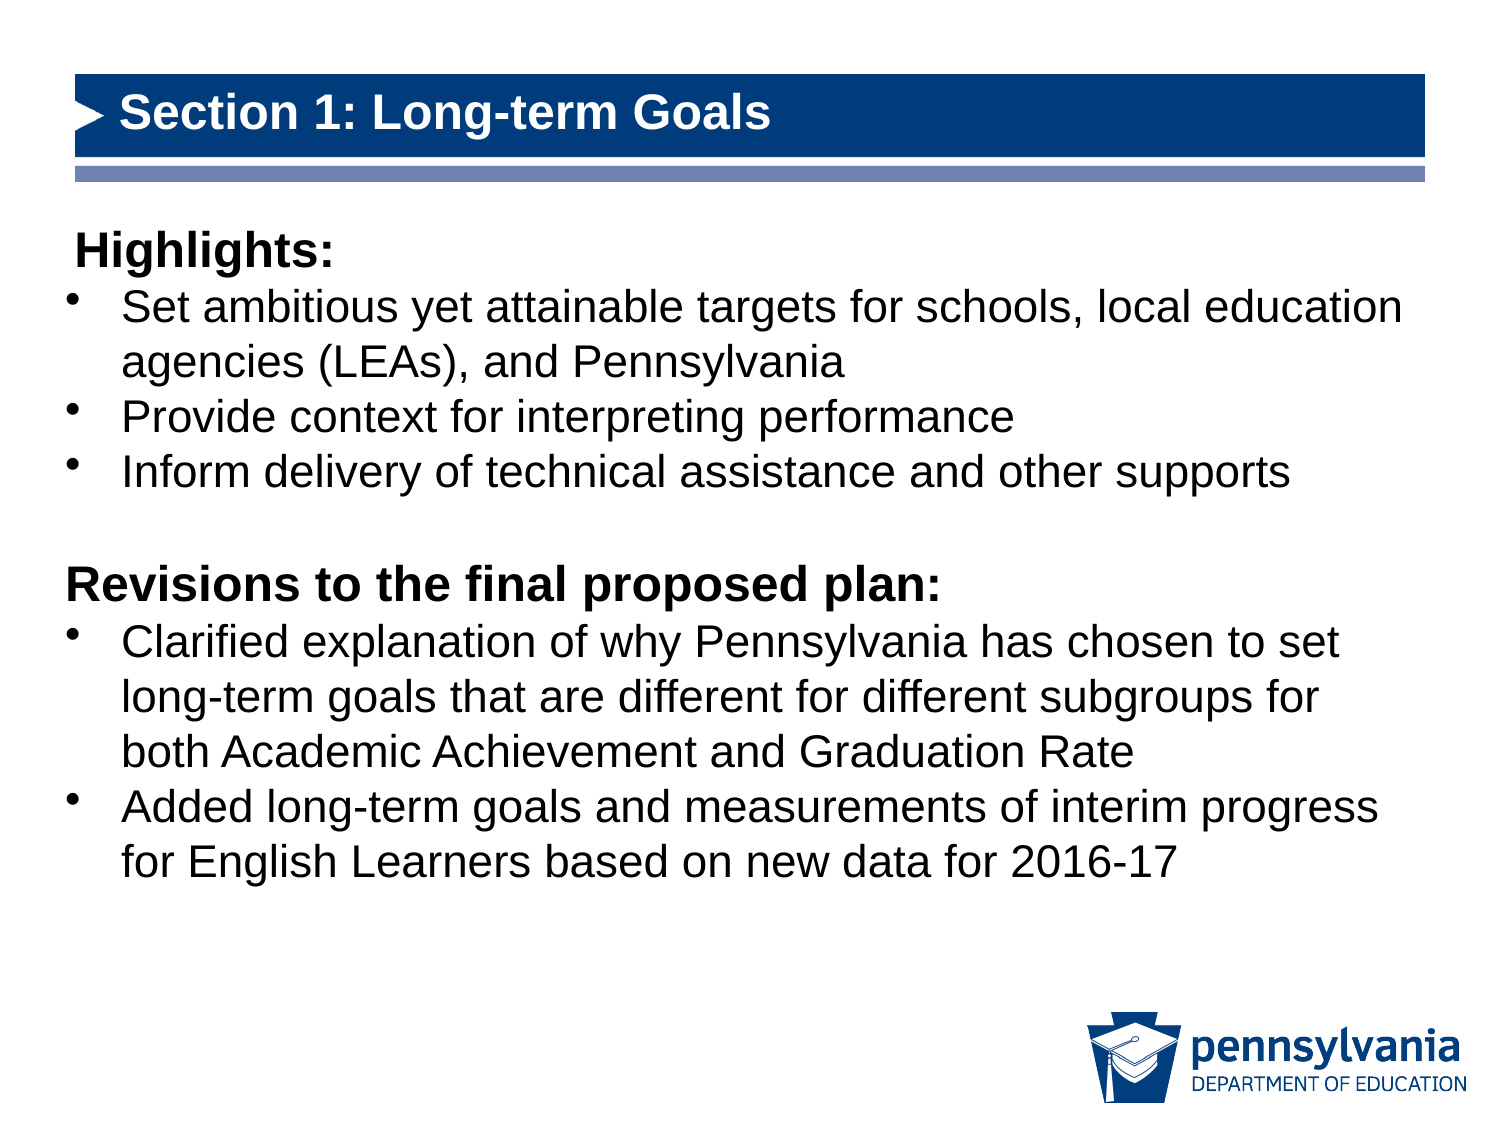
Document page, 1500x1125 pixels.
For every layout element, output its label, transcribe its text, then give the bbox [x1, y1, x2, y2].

picture [1087, 1012, 1466, 1103]
list Highlights: Set ambitious yet attainable targets for schools, local education agencies (LEAs), and Pennsylvania Provide context for interpreting performance Inform delivery of technical assistance and other supports Revisions to the final proposed plan: Clarified explanation of why Pennsylvania has chosen to set long-term goals that are different for different subgroups for both Academic Achievement and Graduation Rate Added long-term goals and measurements of interim progress for English Learners based on new data for 2016-17 [50, 209, 1425, 985]
picture [74, 74, 1426, 182]
